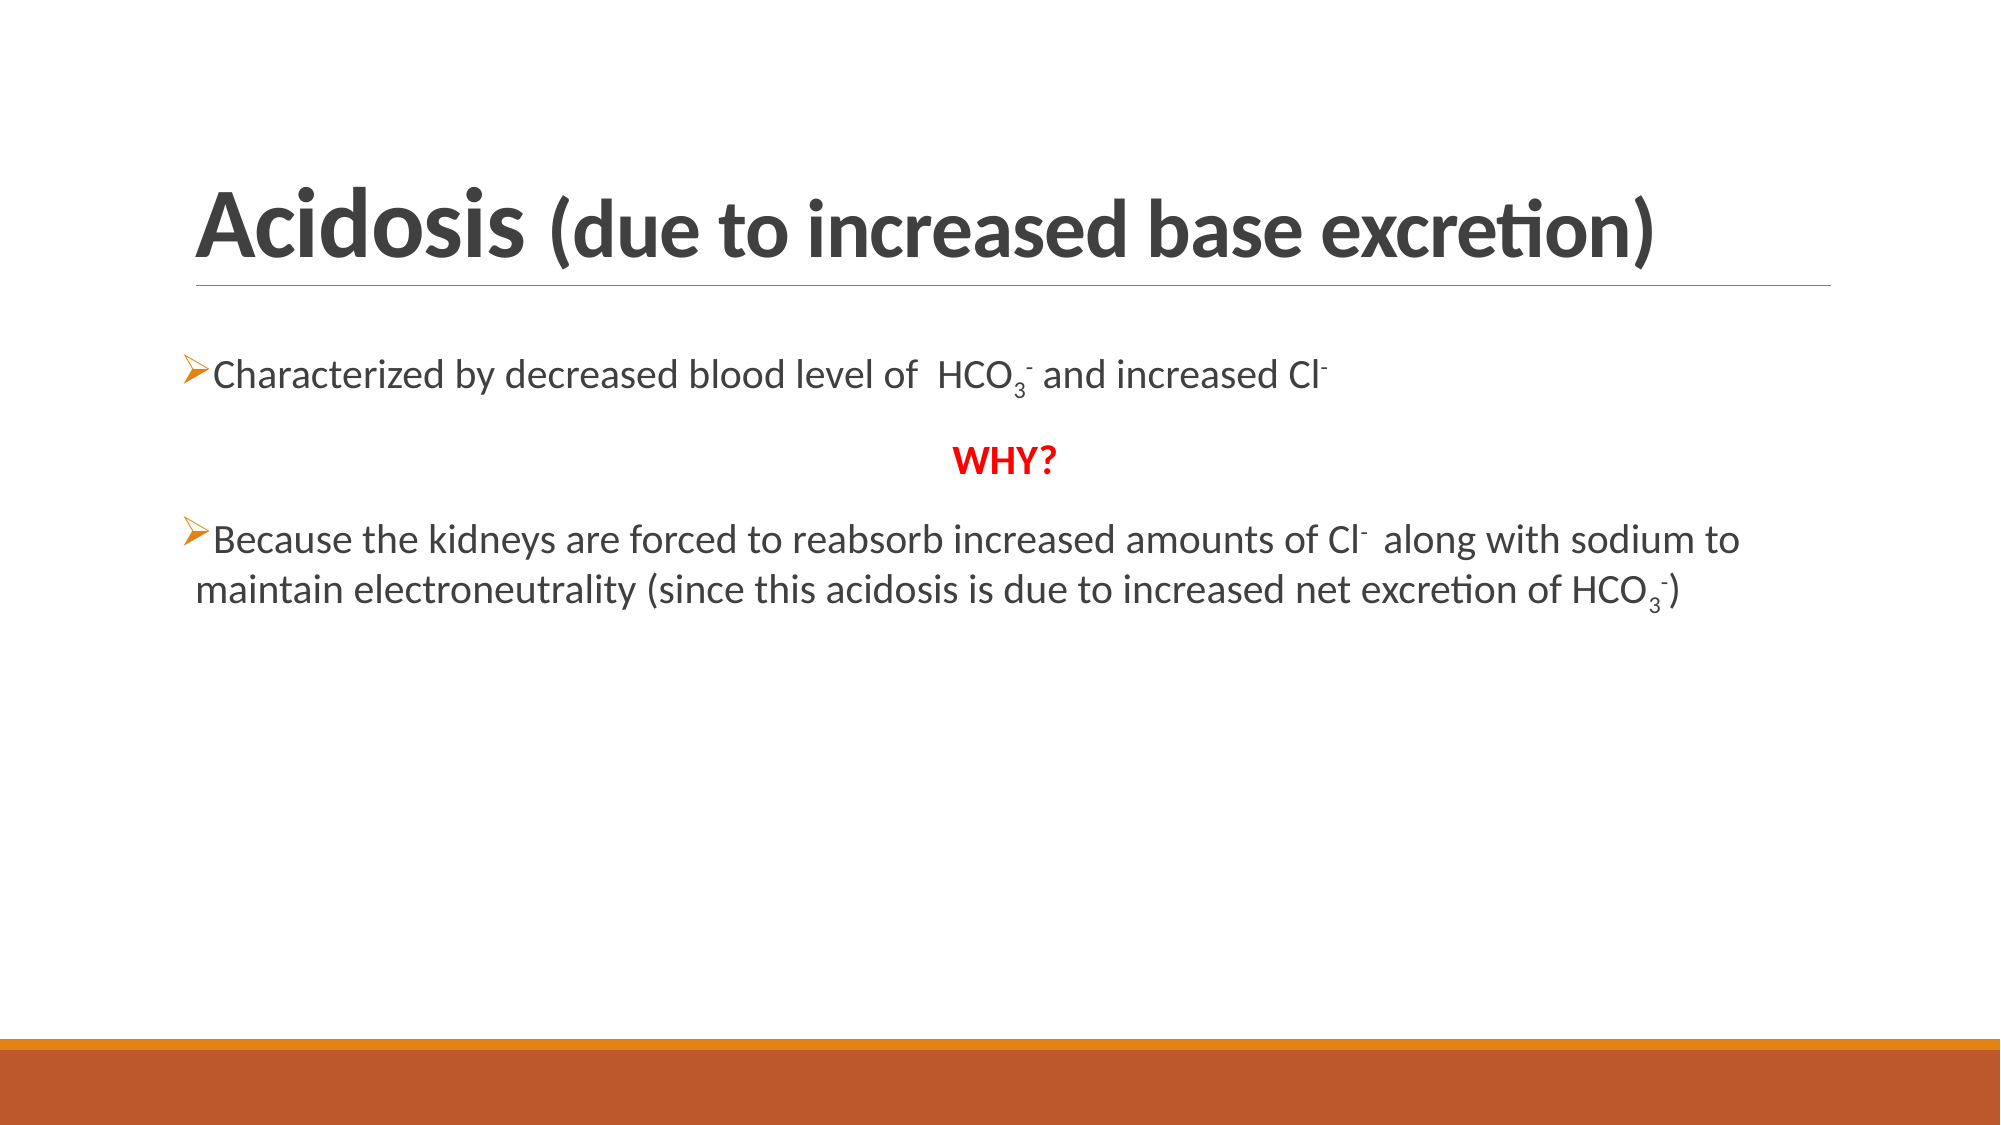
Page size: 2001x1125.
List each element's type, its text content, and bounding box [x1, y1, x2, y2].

title Acidosis (due to increased base excretion) [180, 47, 1830, 285]
list Characterized by decreased blood level of HCO3- and increased Cl- WHY? Because the kidneys are forced to reabsorb increased amounts of Cl- along with sodium to maintain electroneutrality (since this acidosis is due to increased net excretion of HCO3-) [180, 338, 1830, 716]
